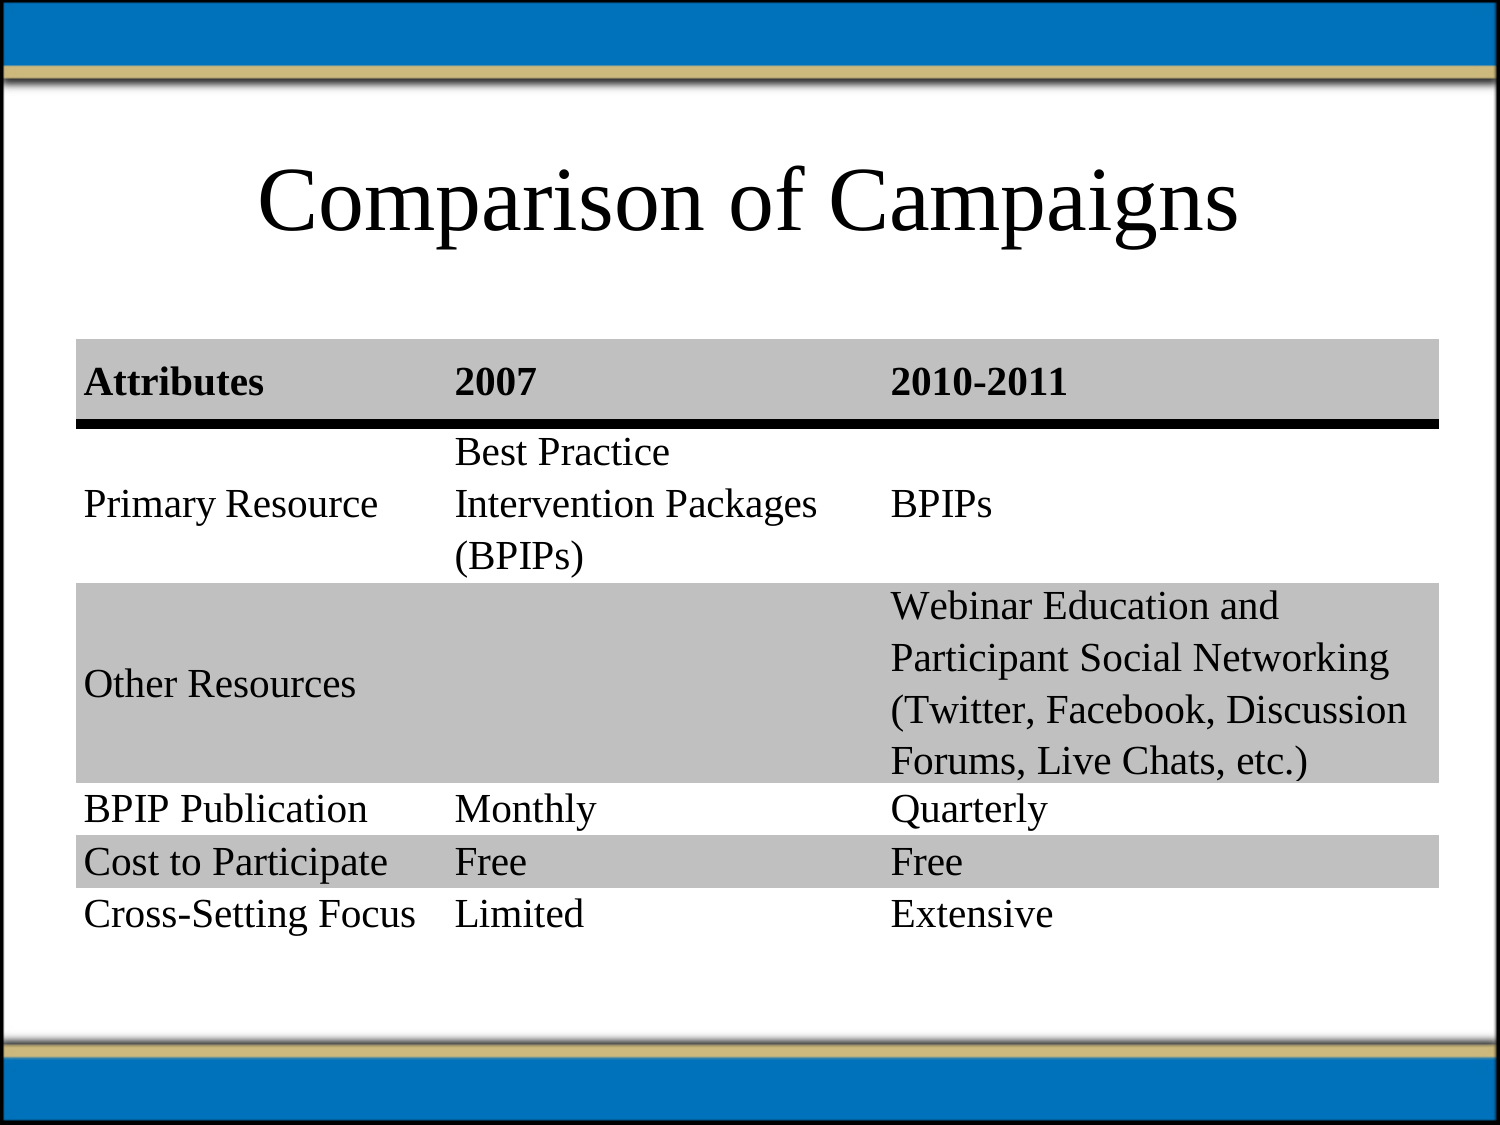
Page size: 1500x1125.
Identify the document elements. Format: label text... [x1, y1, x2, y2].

picture [0, 0, 1500, 1125]
title Comparison of Campaigns [112, 99, 1388, 288]
